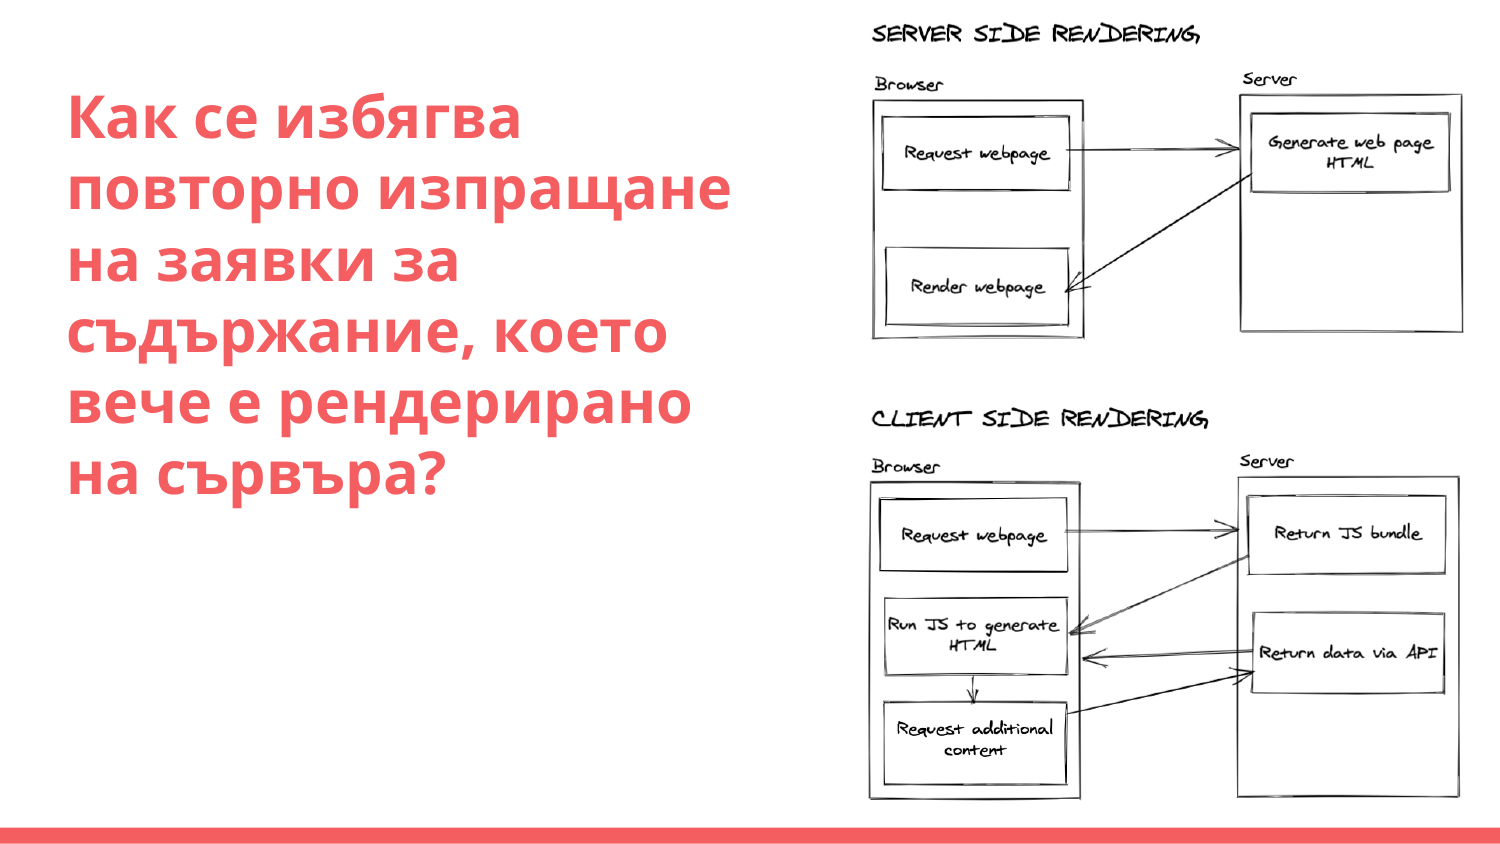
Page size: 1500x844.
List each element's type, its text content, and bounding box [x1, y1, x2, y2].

title Как се избягва повторно изпращане на заявки за съдържание, което вече е рендерирано на сървъра? [51, 64, 750, 580]
picture [860, 11, 1474, 811]
